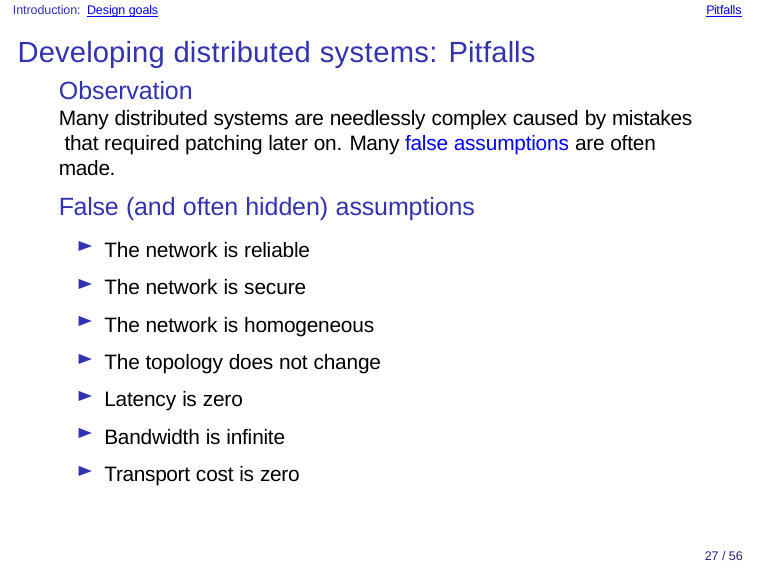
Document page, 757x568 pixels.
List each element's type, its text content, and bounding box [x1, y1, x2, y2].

text_box Pitfalls [704, 0, 745, 18]
text_box Introduction: Design goals [10, 0, 163, 18]
text_box Developing distributed systems: Pitfalls Observation Many distributed systems are needlessly complex caused by mistakes that required patching later on. Many false assumptions are often made. False (and often hidden) assumptions The network is reliable The network is secure The network is homogeneous The topology does not change Latency is zero Bandwidth is infinite Transport cost is zero [11, 23, 703, 486]
text_box 27 / 56 [702, 546, 745, 563]
